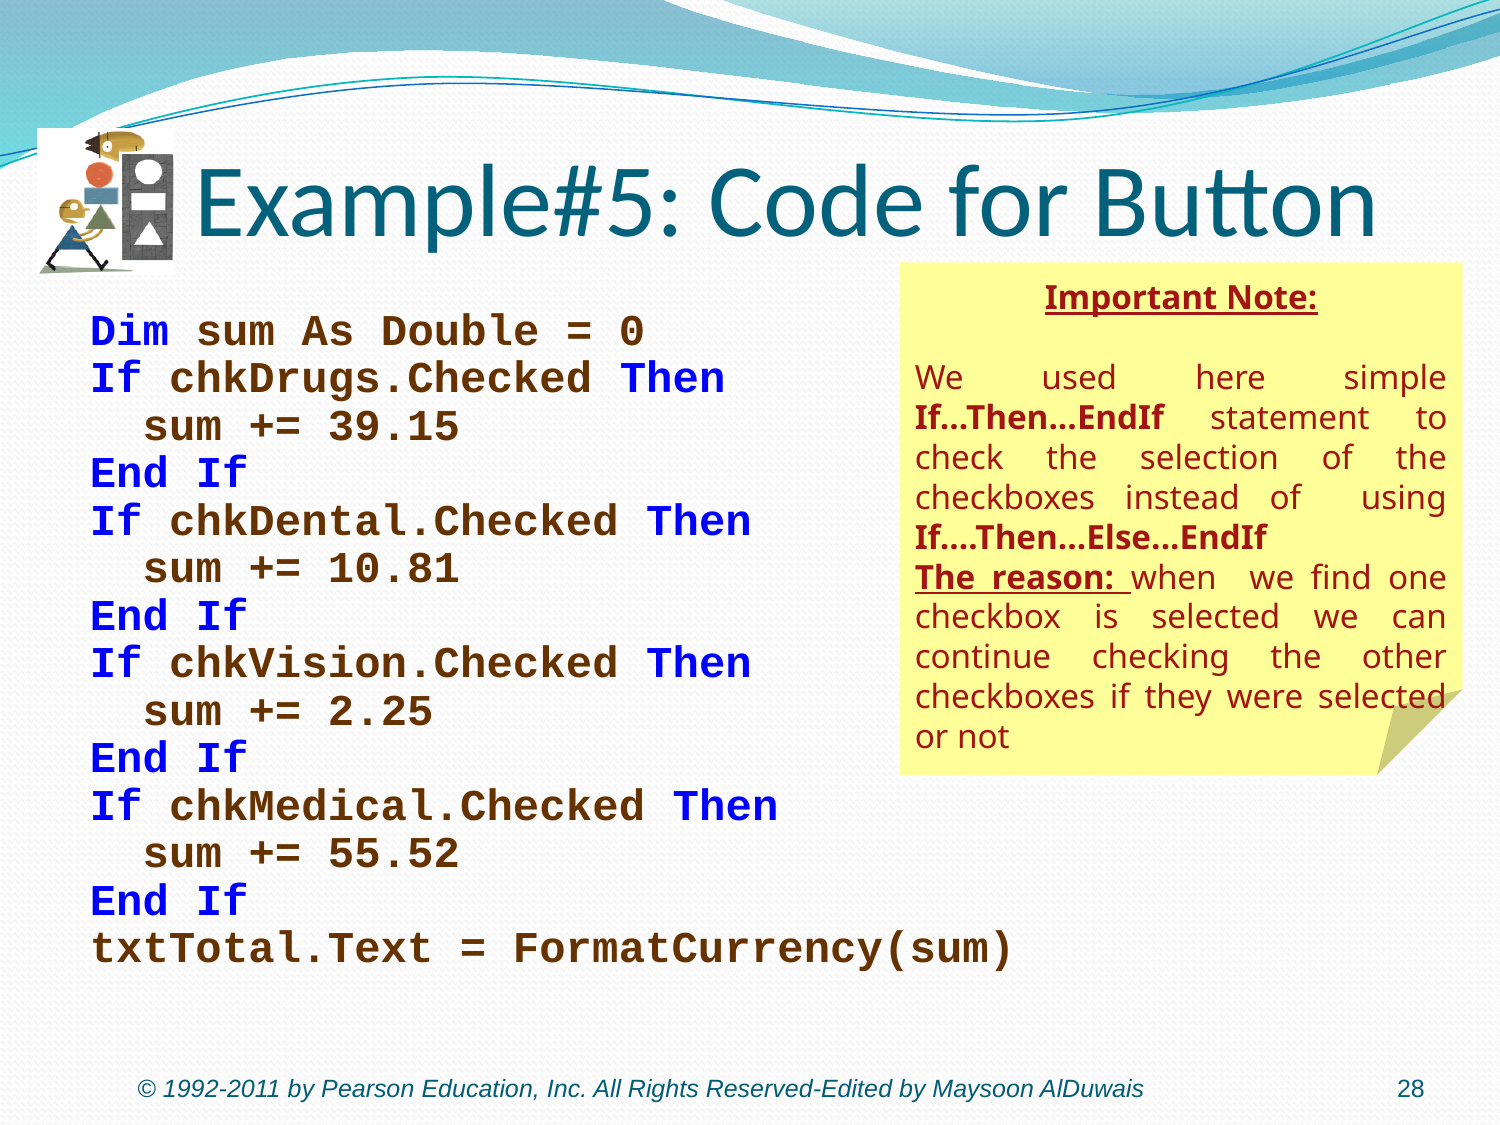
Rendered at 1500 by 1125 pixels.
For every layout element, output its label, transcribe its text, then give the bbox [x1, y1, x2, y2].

slide_number 28 [1299, 1042, 1425, 1103]
list Dim sum As Double = 0 If chkDrugs.Checked Then sum += 39.15 End If If chkDental.Checked Then sum += 10.81 End If If chkVision.Checked Then sum += 2.25 End If If chkMedical.Checked Then sum += 55.52 End If txtTotal.Text = FormatCurrency(sum) [75, 299, 1213, 981]
title Example#5: Code for Button [112, 125, 1463, 299]
text_box Important Note: We used here simple If...Then...EndIf statement to check the selection of the checkboxes instead of using If....Then...Else...EndIf The reason: when we find one checkbox is selected we can continue checking the other checkboxes if they were selected or not [897, 260, 1465, 778]
picture [37, 128, 112, 275]
footer © 1992-2011 by Pearson Education, Inc. All Rights Reserved-Edited by Maysoon AlDuwais [137, 1042, 1299, 1103]
